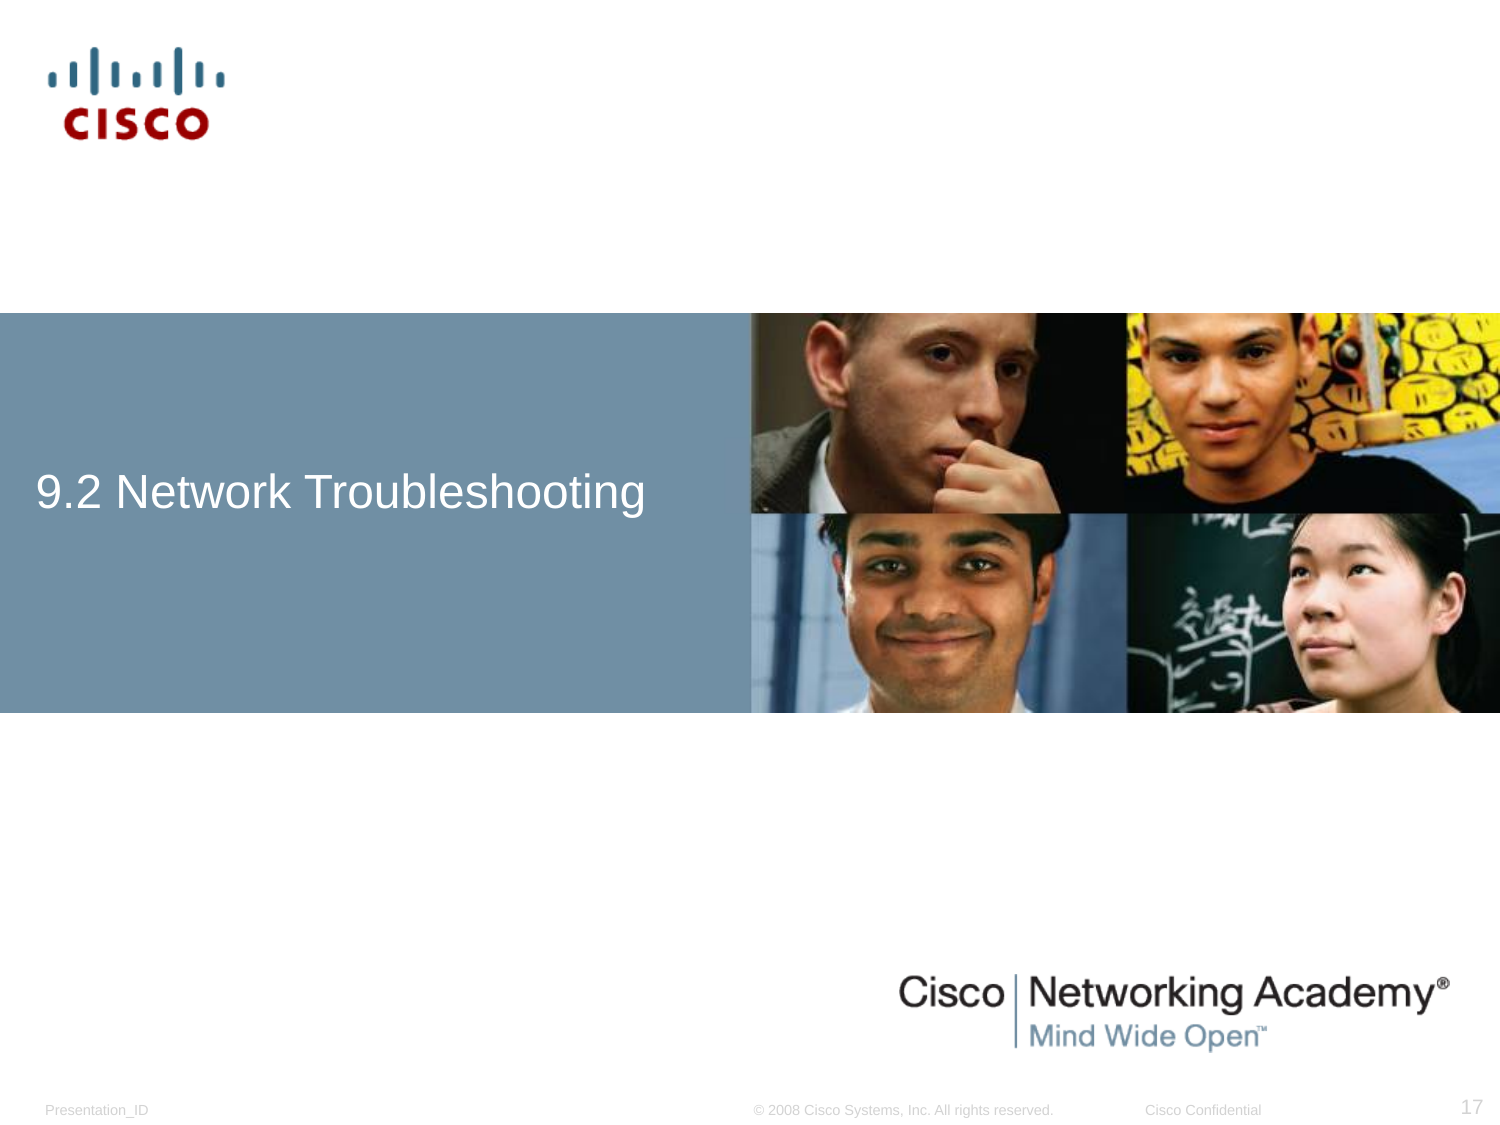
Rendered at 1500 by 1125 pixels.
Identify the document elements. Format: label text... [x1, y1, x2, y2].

title 9.2 Network Troubleshooting [21, 371, 742, 615]
picture [40, 19, 233, 168]
picture [899, 974, 1450, 1053]
picture [0, 313, 1500, 713]
